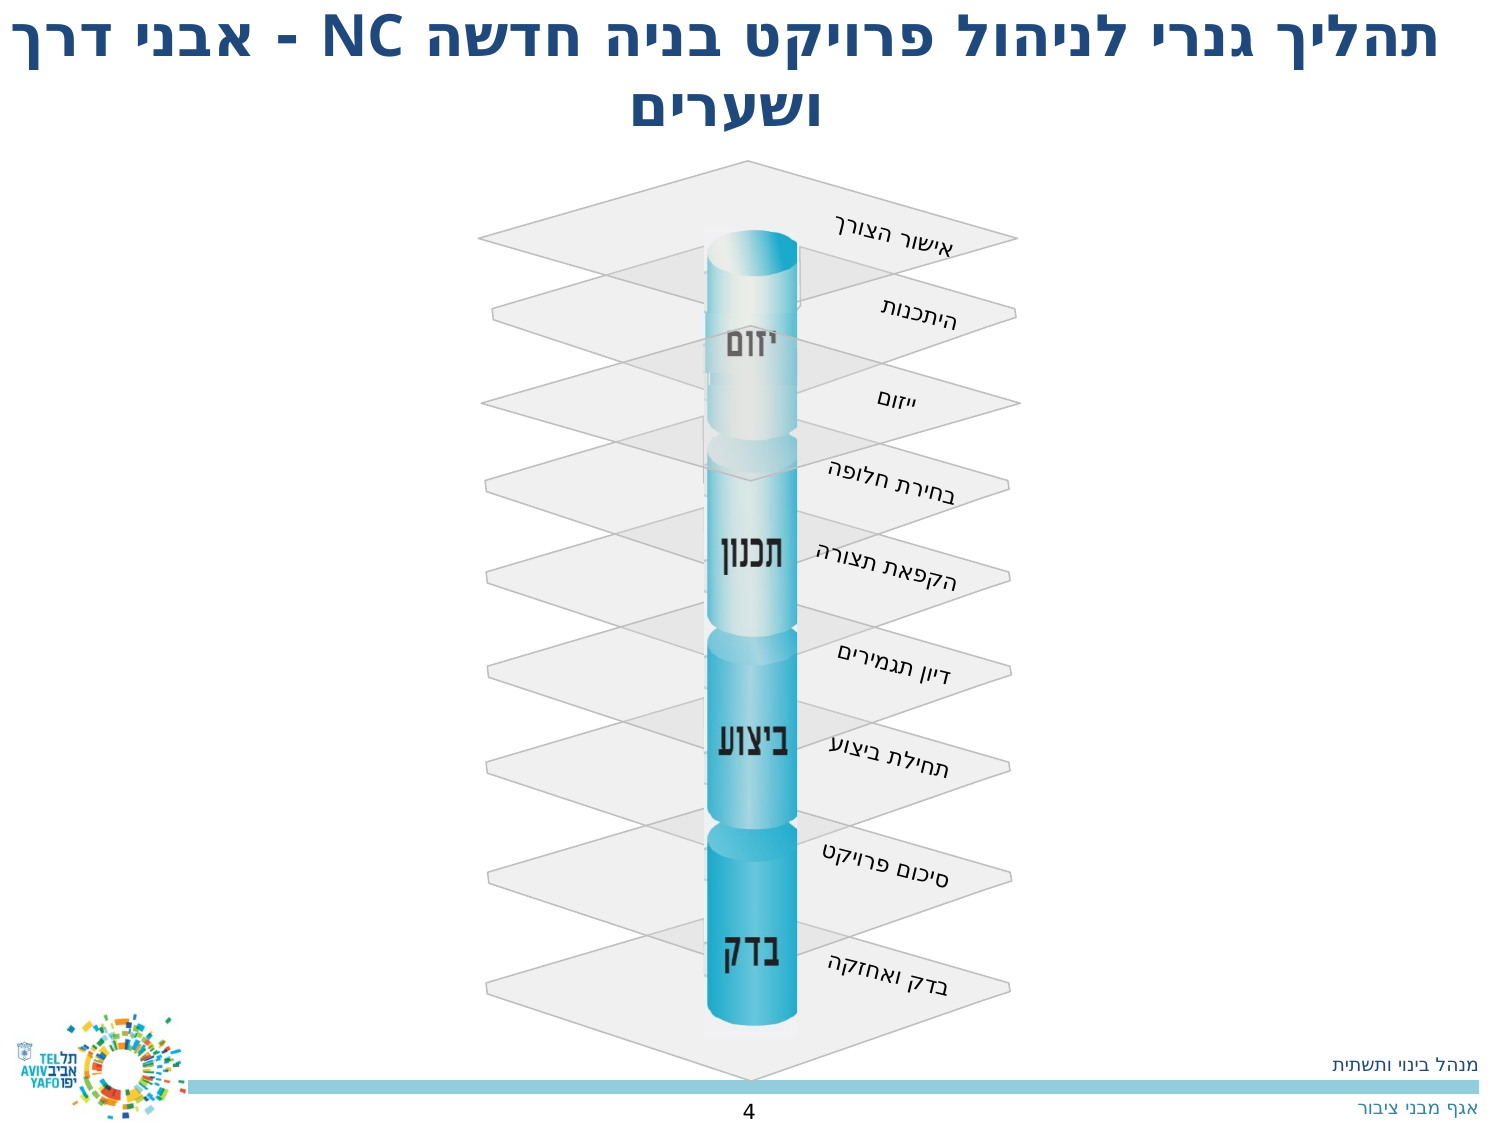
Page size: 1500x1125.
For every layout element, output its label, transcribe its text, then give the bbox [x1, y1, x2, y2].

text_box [477, 160, 1021, 1082]
text_box תהליך גנרי לניהול פרויקט בניה חדשה NC - אבני דרך ושערים [0, 16, 1500, 121]
picture [15, 1012, 188, 1121]
